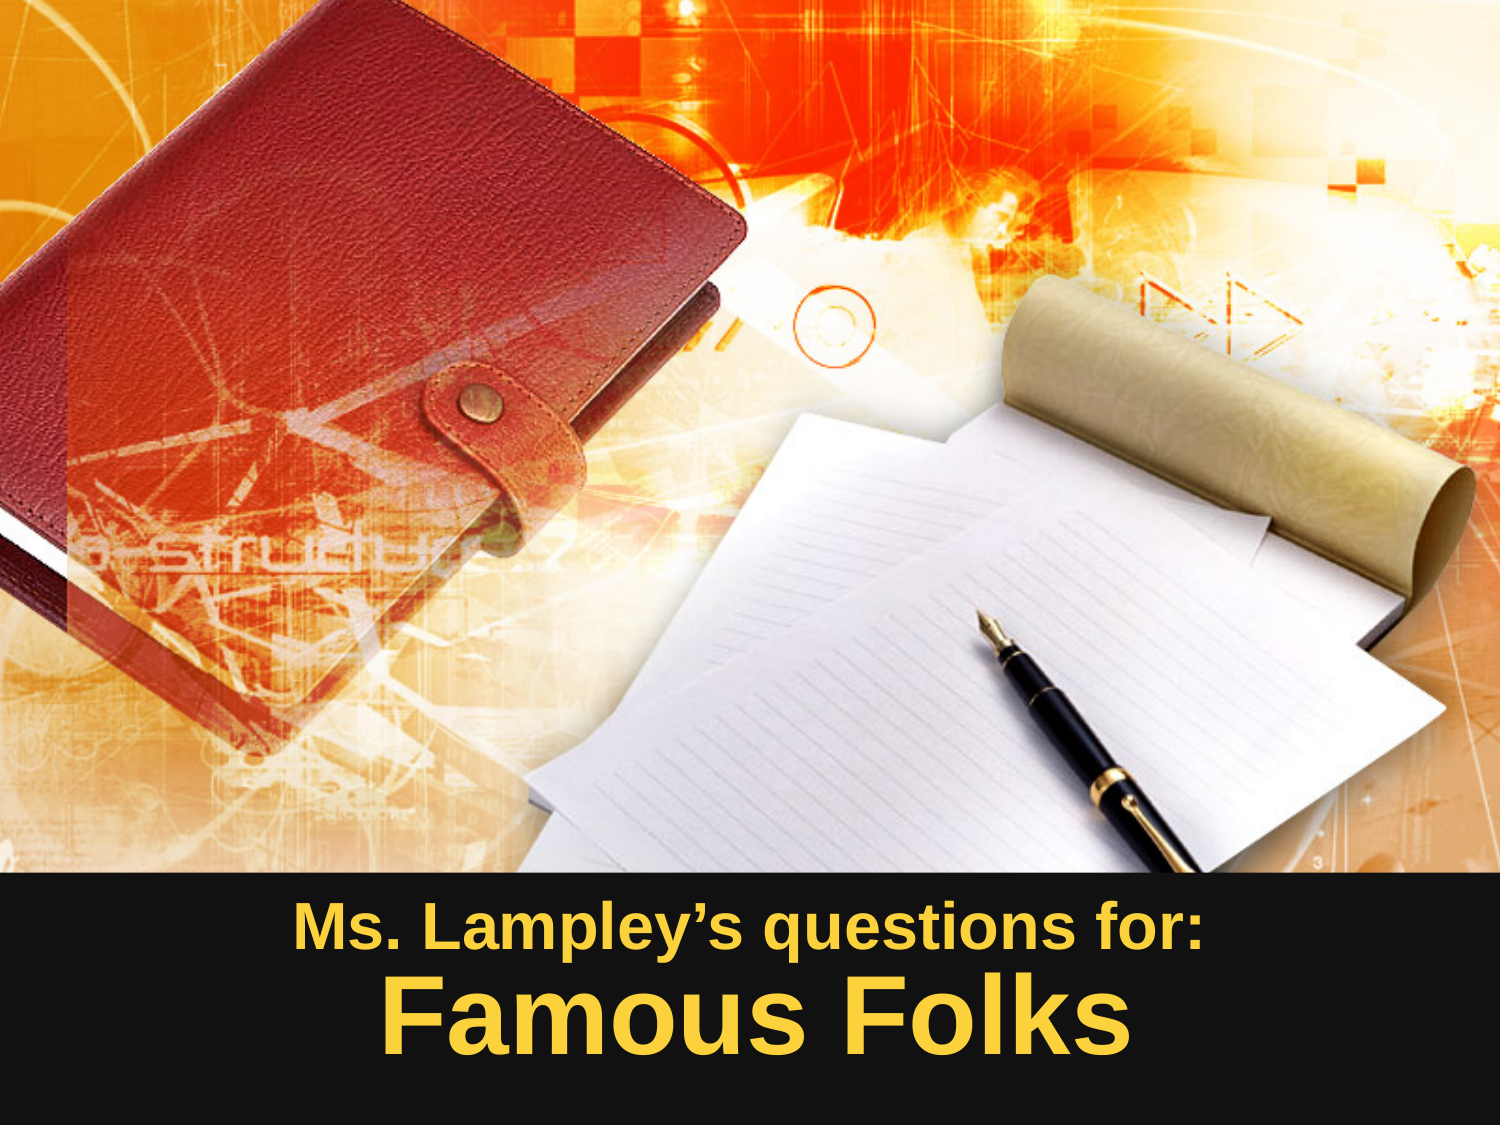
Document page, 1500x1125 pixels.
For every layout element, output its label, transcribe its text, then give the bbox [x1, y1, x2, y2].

subtitle Ms. Lampley’s questions for: [87, 874, 1413, 963]
title Famous Folks [137, 963, 1376, 1095]
picture [0, 0, 1500, 872]
